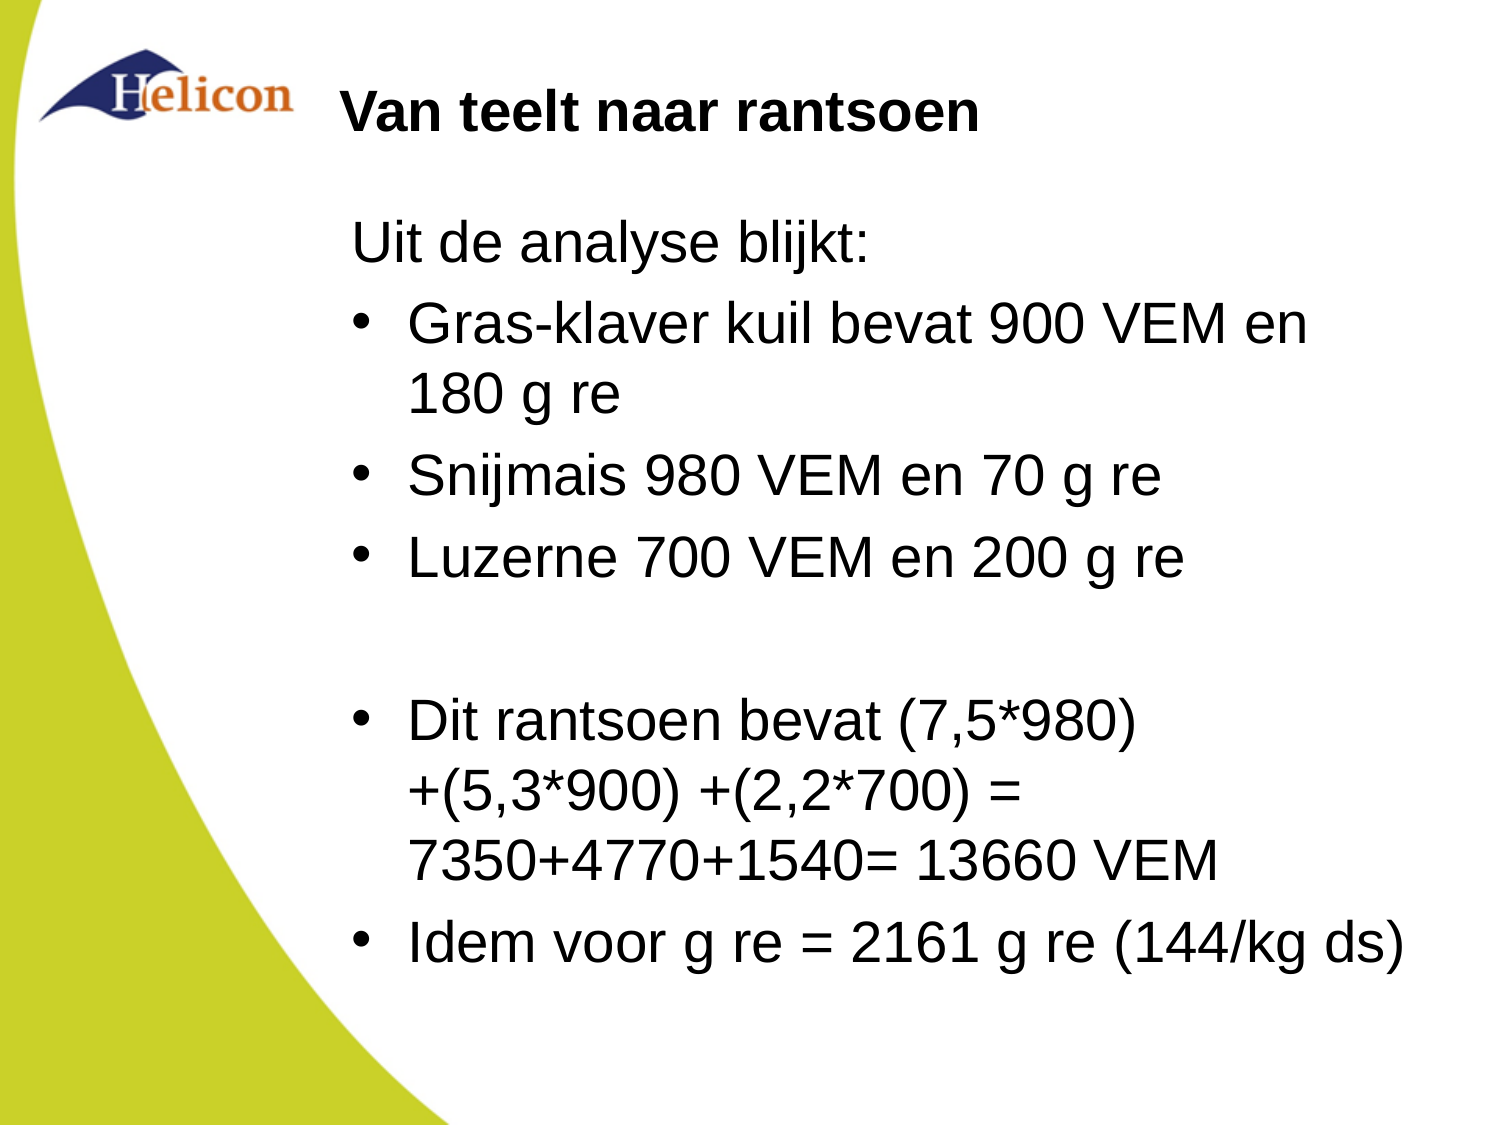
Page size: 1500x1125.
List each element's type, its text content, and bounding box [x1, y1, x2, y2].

picture [0, 0, 1500, 1125]
title Van teelt naar rantsoen [324, 54, 1415, 161]
list Uit de analyse blijkt: Gras-klaver kuil bevat 900 VEM en 180 g re Snijmais 980 VEM en 70 g re Luzerne 700 VEM en 200 g re Dit rantsoen bevat (7,5*980) +(5,3*900) +(2,2*700) = 7350+4770+1540= 13660 VEM Idem voor g re = 2161 g re (144/kg ds) [336, 196, 1425, 1005]
